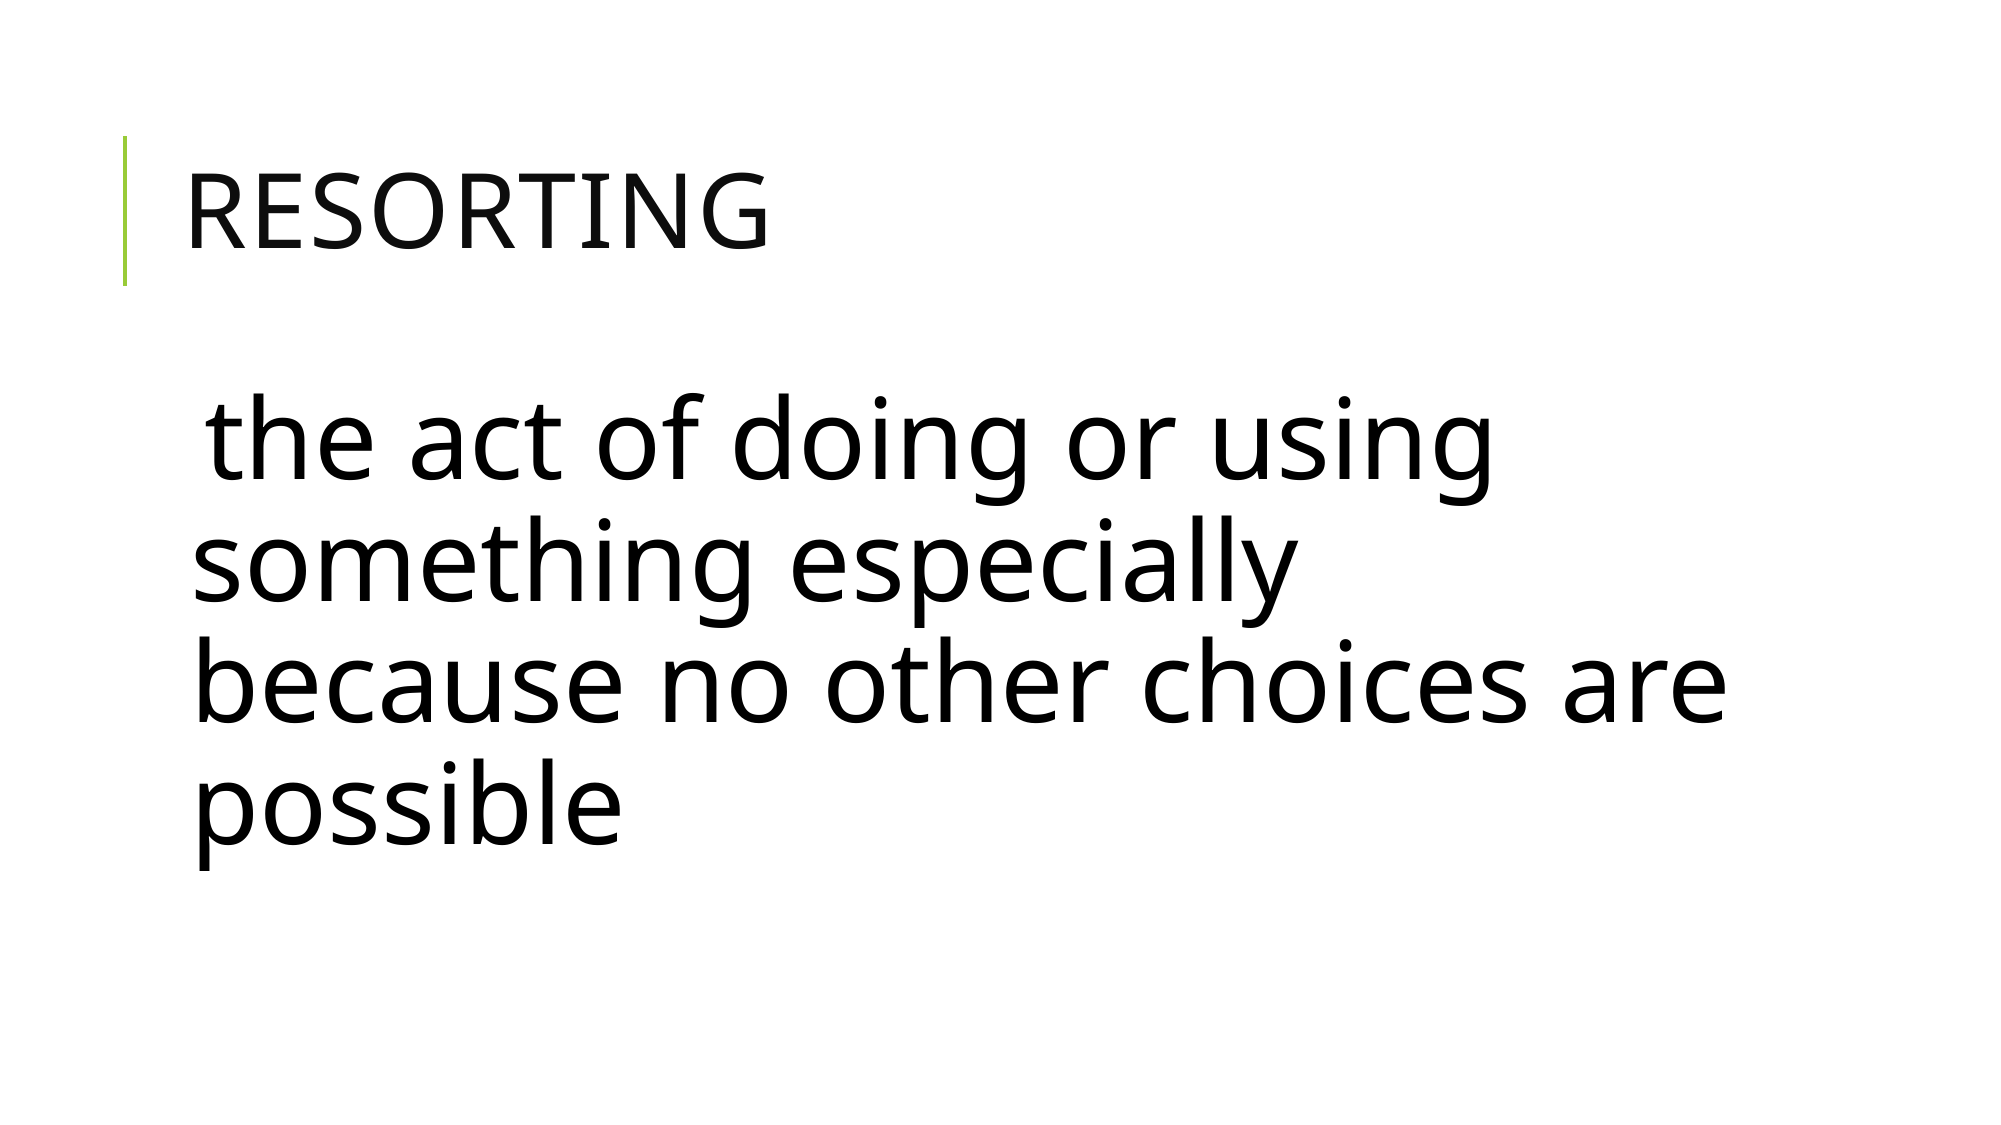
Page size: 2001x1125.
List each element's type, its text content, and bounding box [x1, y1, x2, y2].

list the act of doing or using something especially because no other choices are possible [168, 375, 1763, 1035]
title resorting [168, 96, 1763, 342]
